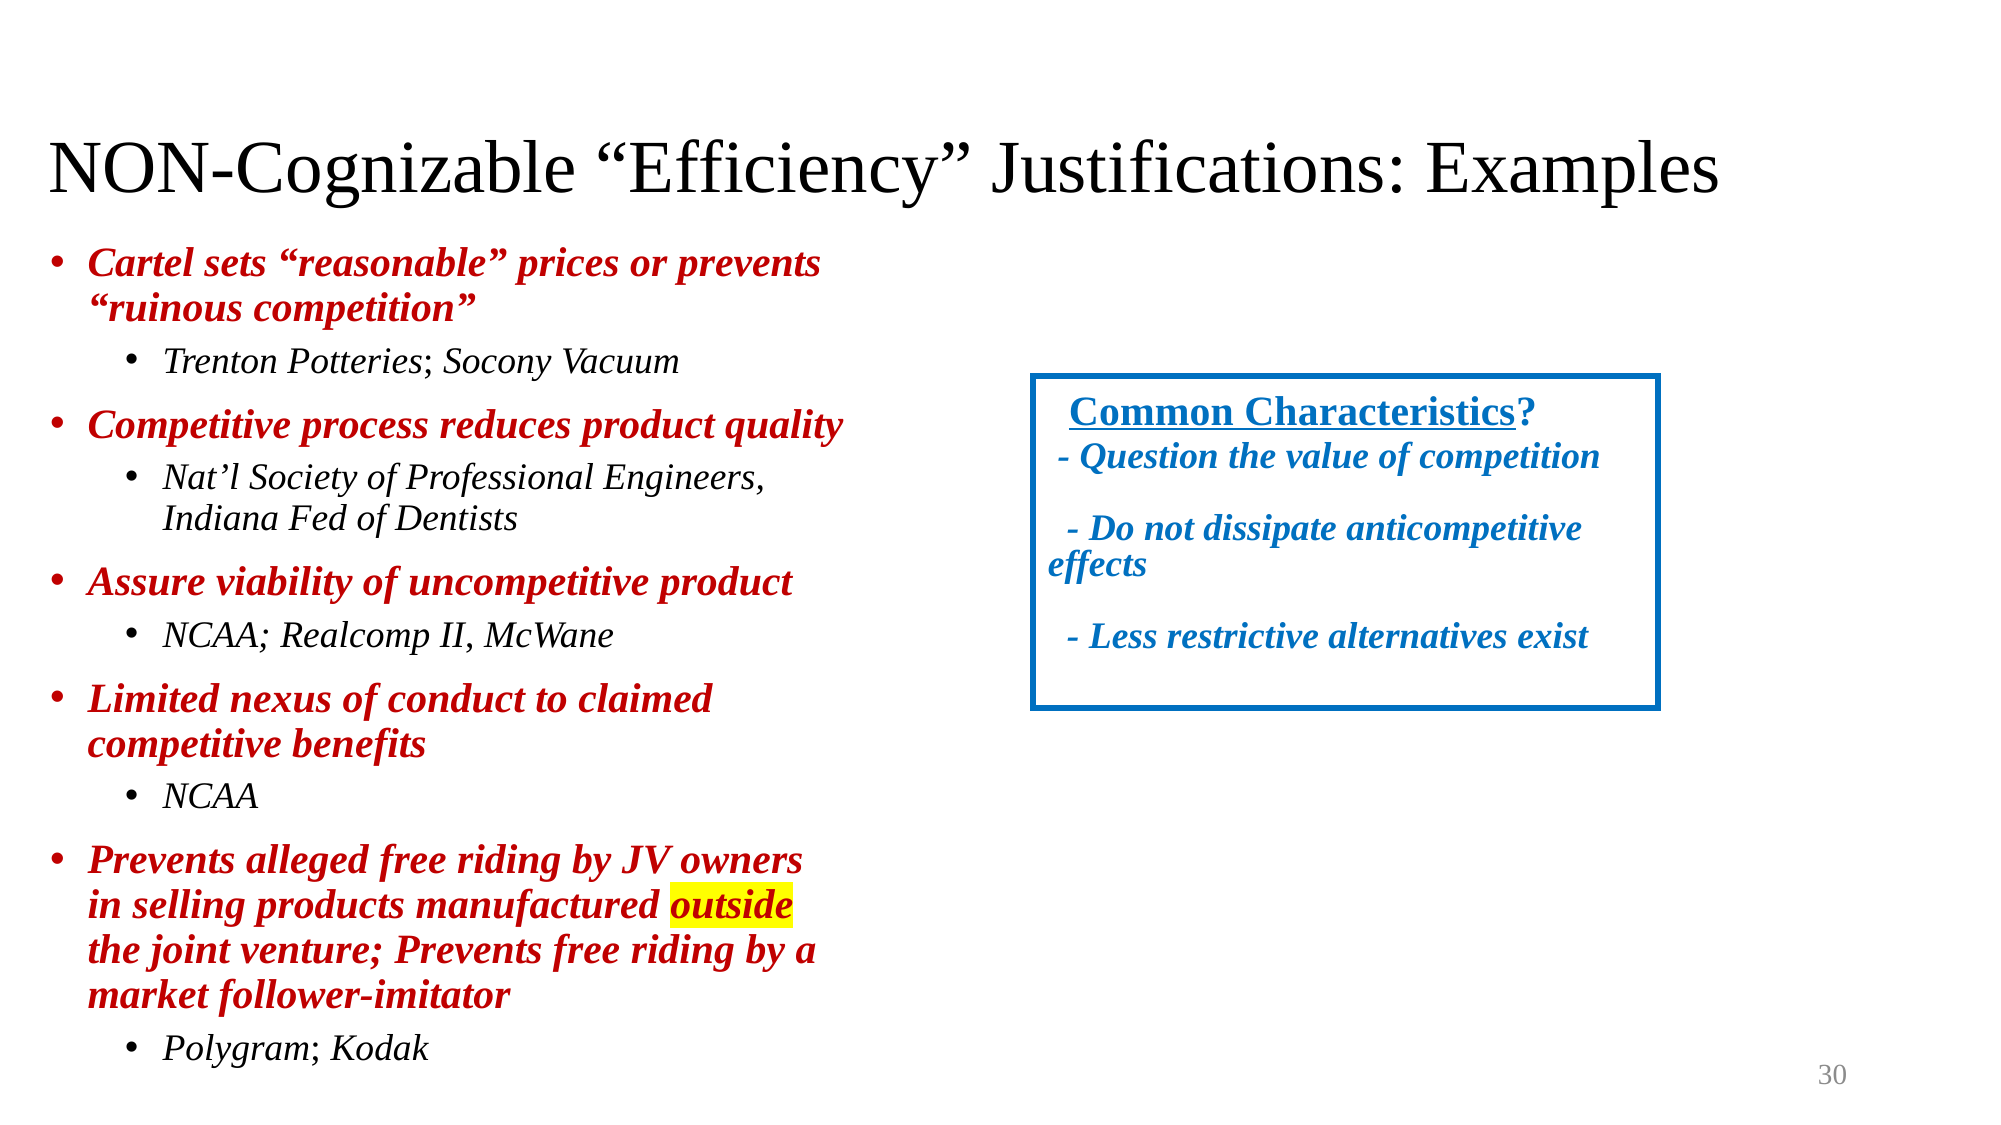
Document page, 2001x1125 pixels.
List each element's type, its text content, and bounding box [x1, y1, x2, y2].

text_box Common Characteristics? - Question the value of competition - Do not dissipate anticompetitive effects - Less restrictive alternatives exist [1033, 376, 1658, 709]
list Cartel sets “reasonable” prices or prevents “ruinous competition” Trenton Potteries; Socony Vacuum Competitive process reduces product quality Nat’l Society of Professional Engineers, Indiana Fed of Dentists Assure viability of uncompetitive product NCAA; Realcomp II, McWane Limited nexus of conduct to claimed competitive benefits NCAA Prevents alleged free riding by JV owners in selling products manufactured outside the joint venture; Prevents free riding by a market follower-imitator Polygram; Kodak [34, 233, 862, 1096]
title NON-Cognizable “Efficiency” Justifications: Examples [33, 59, 1967, 278]
slide_number 30 [1412, 1042, 1863, 1103]
